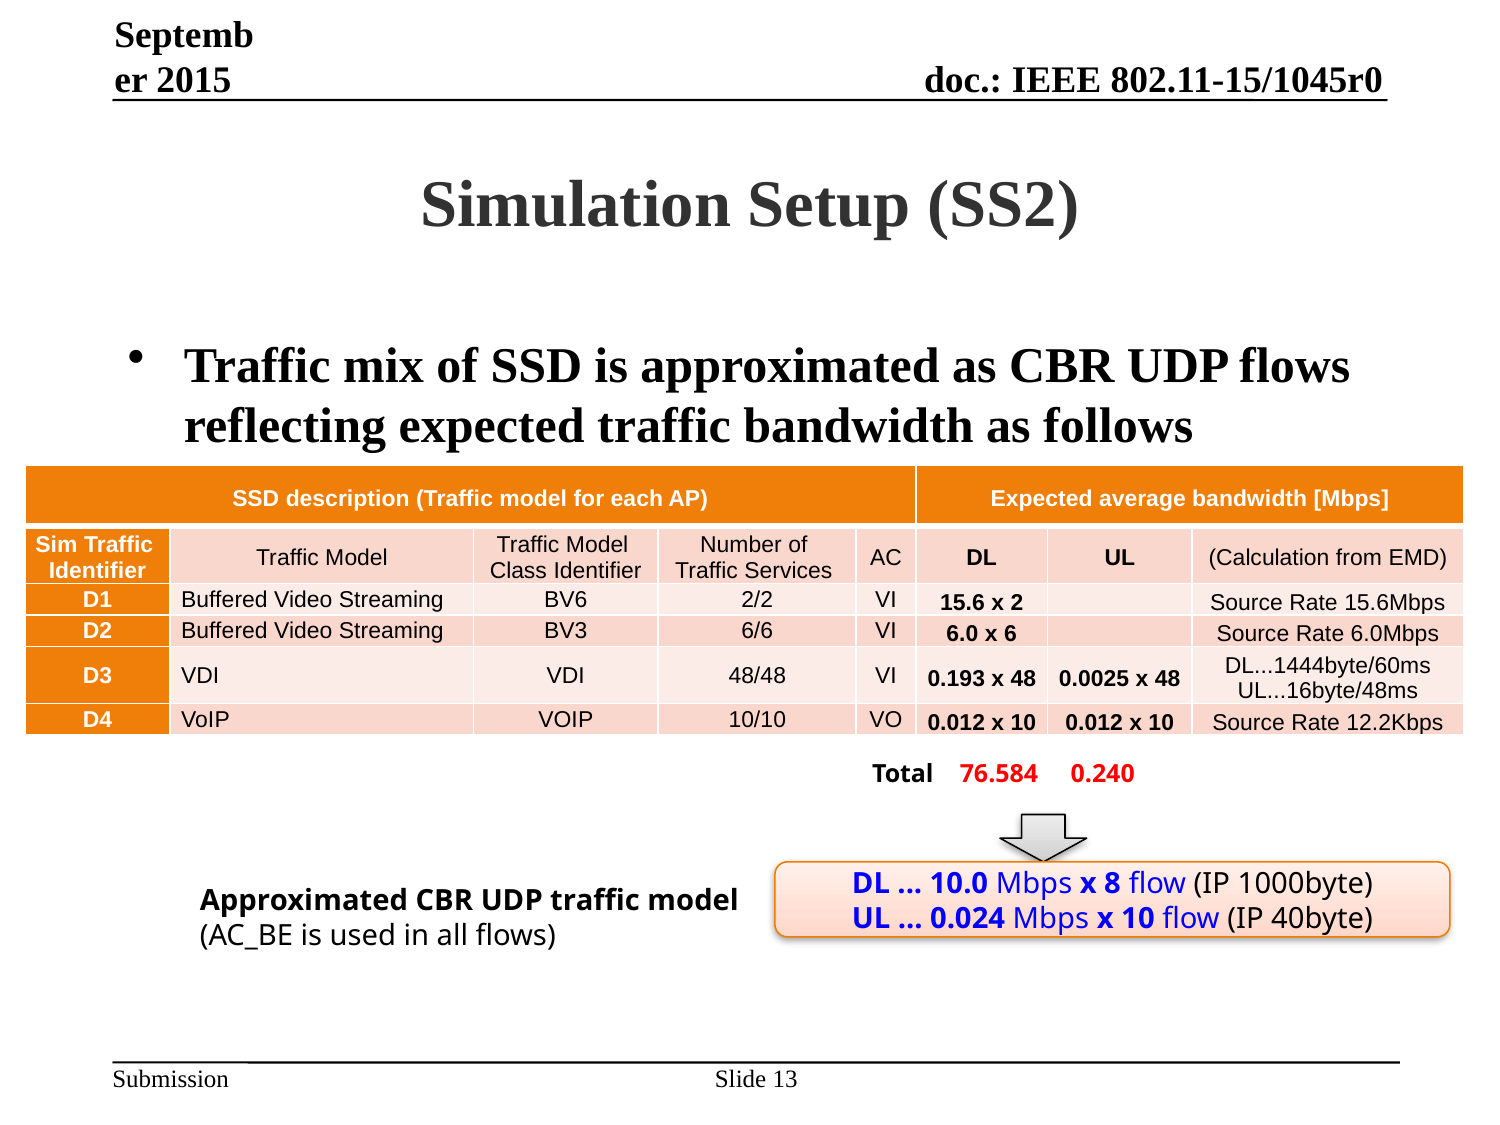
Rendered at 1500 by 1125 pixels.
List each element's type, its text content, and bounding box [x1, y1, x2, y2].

table_cell BV3 [474, 616, 657, 646]
table_cell 15.6 x 2 [917, 584, 1047, 614]
table_cell Sim Traffic Identifier [26, 529, 169, 583]
list Traffic mix of SSD is approximated as CBR UDP flows reflecting expected traffic bandwidth as follows [112, 324, 1388, 464]
table_cell VDI [171, 647, 473, 703]
table_cell VOIP [474, 704, 657, 734]
table_cell Source Rate 6.0Mbps [1193, 616, 1463, 646]
table_cell D4 [26, 704, 169, 734]
table_cell [1048, 584, 1191, 614]
text_box Approximated CBR UDP traffic model (AC_BE is used in all flows) [185, 874, 755, 959]
table_cell D3 [26, 647, 169, 703]
title Simulation Setup (SS2) [112, 112, 1388, 288]
table_cell VI [857, 616, 915, 646]
table_cell DL...1444byte/60ms UL...16byte/48ms [1193, 647, 1463, 703]
table_cell 10/10 [659, 704, 855, 734]
table_cell Source Rate 12.2Kbps [1193, 704, 1463, 734]
table_header Expected average bandwidth [Mbps] [917, 466, 1463, 523]
table_cell VoIP [171, 704, 473, 734]
table_cell 0.193 x 48 [917, 647, 1047, 703]
table_cell VI [857, 647, 915, 703]
table_cell 6.0 x 6 [917, 616, 1047, 646]
table_cell Traffic Model [171, 529, 473, 583]
table_cell VDI [474, 647, 657, 703]
text_box Total 76.584 0.240 [857, 750, 1151, 795]
table_cell [1048, 616, 1191, 646]
table_cell AC [857, 529, 915, 583]
table_cell BV6 [474, 584, 657, 614]
text_box [999, 813, 1088, 859]
table_cell 6/6 [659, 616, 855, 646]
table_cell 0.0025 x 48 [1048, 647, 1191, 703]
text_box DL ... 10.0 Mbps x 8 flow (IP 1000byte) UL ... 0.024 Mbps x 10 flow (IP 40byte) [774, 861, 1451, 938]
table_cell VO [857, 704, 915, 734]
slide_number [114, 54, 270, 101]
table_cell Traffic Model Class Identifier [474, 529, 657, 583]
table_cell Number of Traffic Services [659, 529, 855, 583]
table_cell 0.012 x 10 [1048, 704, 1191, 734]
table_cell 48/48 [659, 647, 855, 703]
table_cell DL [917, 529, 1047, 583]
table_cell 0.012 x 10 [917, 704, 1047, 734]
table_cell UL [1048, 529, 1191, 583]
table_cell D1 [26, 584, 169, 614]
table_cell Source Rate 15.6Mbps [1193, 584, 1463, 614]
table_cell (Calculation from EMD) [1193, 529, 1463, 583]
slide_number Slide 13 [712, 1061, 800, 1093]
table_cell Buffered Video Streaming [171, 616, 473, 646]
table_cell Buffered Video Streaming [171, 584, 473, 614]
table_cell VI [857, 584, 915, 614]
table_cell D2 [26, 616, 169, 646]
table_cell 2/2 [659, 584, 855, 614]
table_header SSD description (Traffic model for each AP) [26, 466, 915, 523]
